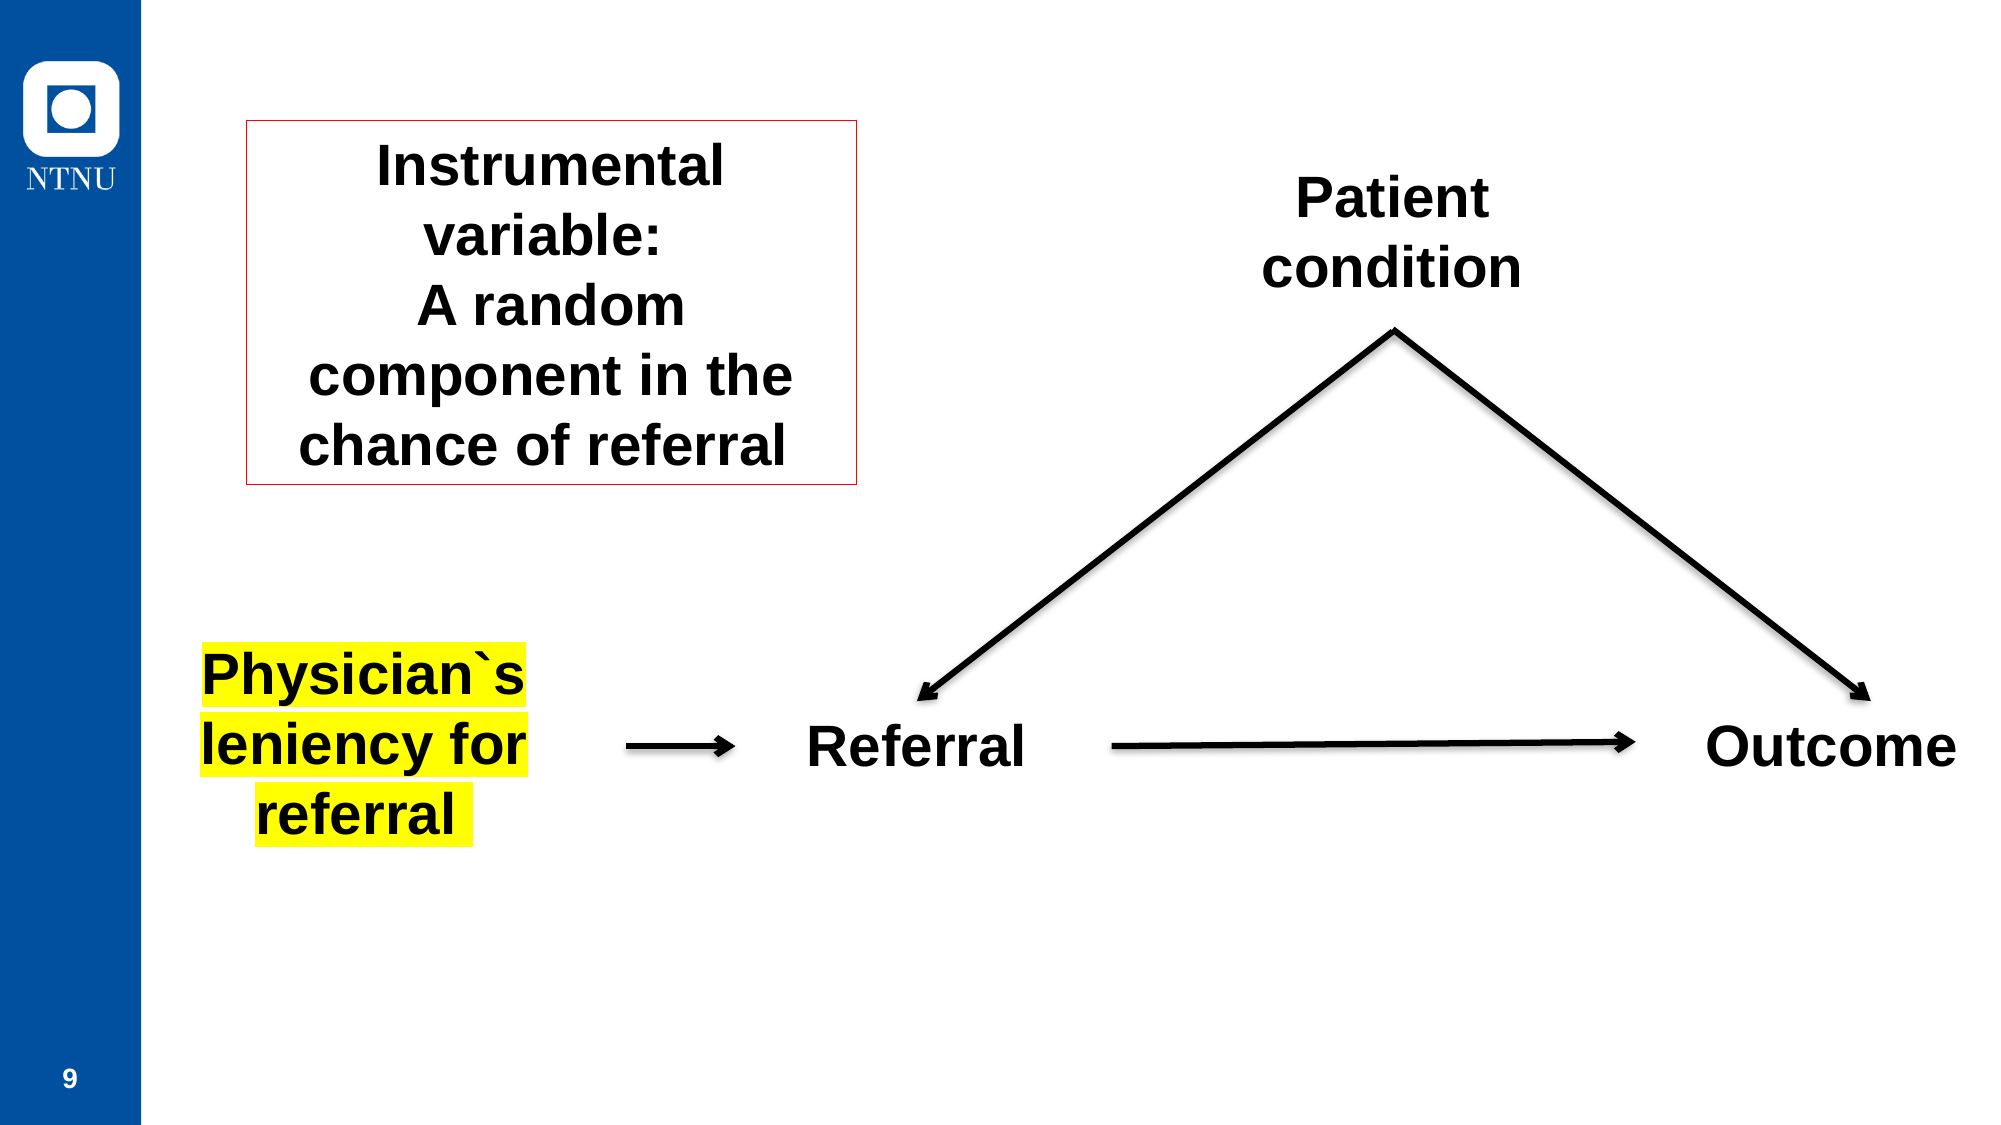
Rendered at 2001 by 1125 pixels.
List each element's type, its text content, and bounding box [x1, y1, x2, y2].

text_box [916, 331, 1388, 702]
text_box Instrumental variable: A random component in the chance of referral [246, 120, 857, 485]
text_box Referral [698, 701, 1136, 786]
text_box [1111, 741, 1637, 747]
text_box Outcome [1687, 701, 1976, 786]
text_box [1392, 328, 1872, 702]
text_box Patient condition [1166, 152, 1619, 307]
text_box Physician`s leniency for referral [126, 628, 602, 924]
picture [0, 0, 142, 1125]
